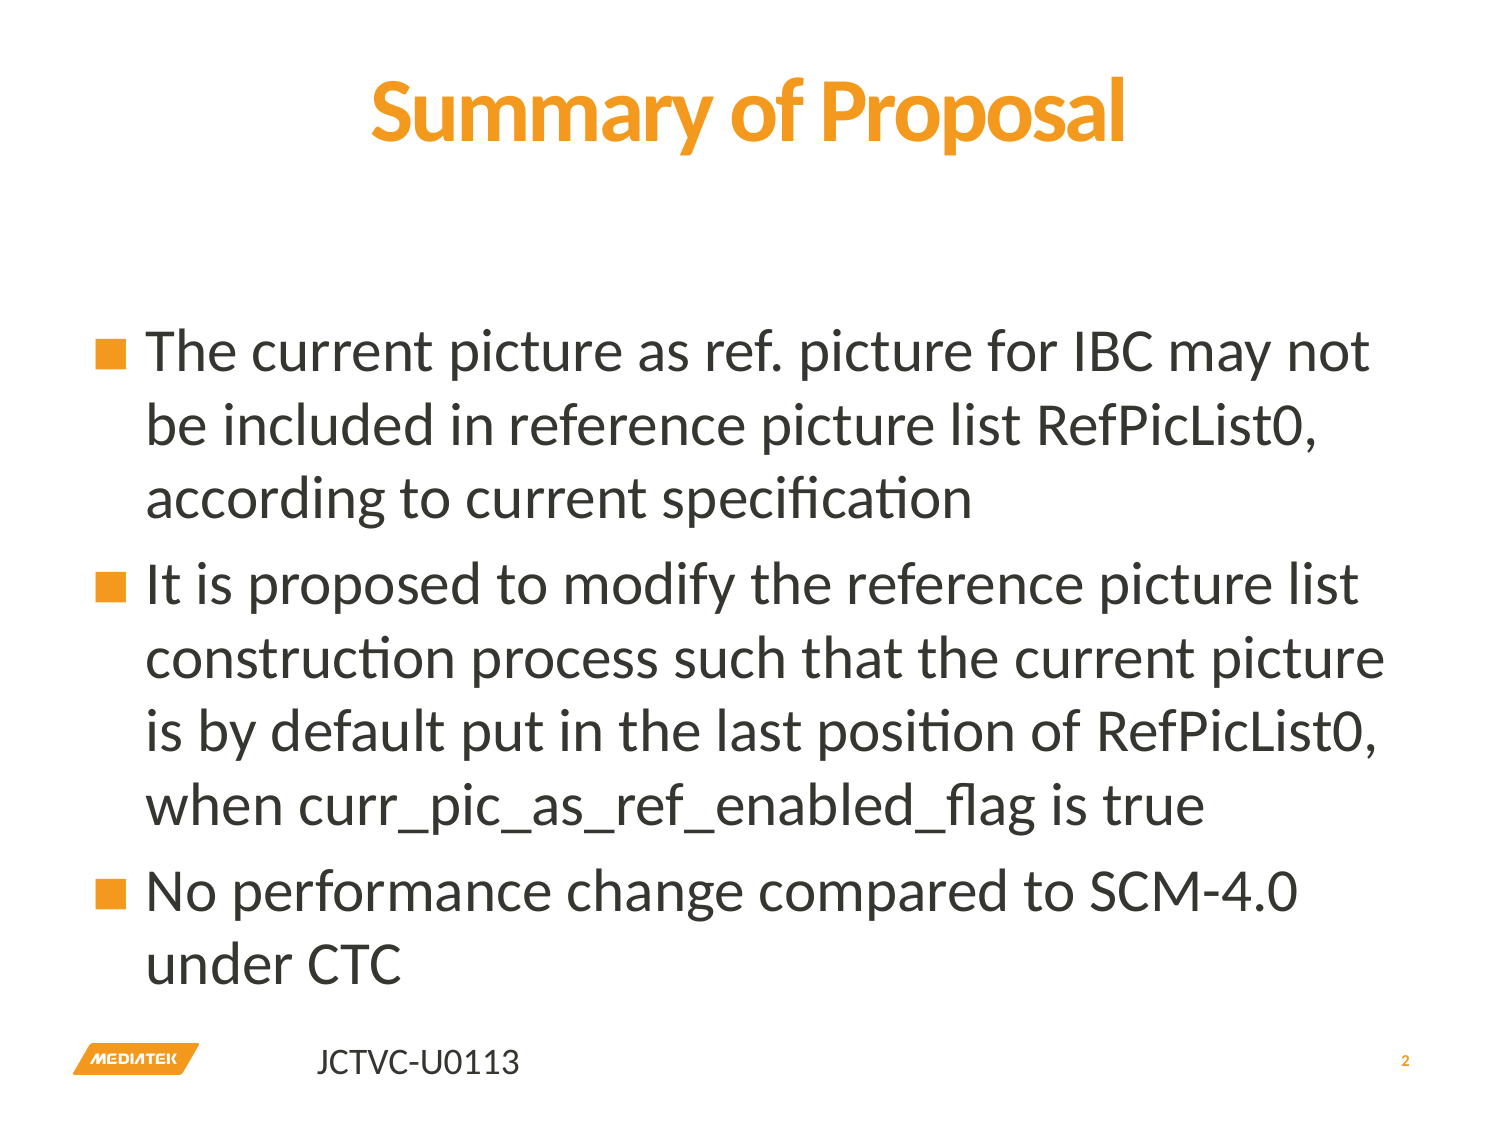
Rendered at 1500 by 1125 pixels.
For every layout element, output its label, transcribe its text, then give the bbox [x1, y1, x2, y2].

picture [73, 1043, 199, 1075]
slide_number 2 [1251, 1029, 1425, 1090]
list The current picture as ref. picture for IBC may not be included in reference picture list RefPicList0, according to current specification It is proposed to modify the reference picture list construction process such that the current picture is by default put in the last position of RefPicList0, when curr_pic_as_ref_enabled_flag is true No performance change compared to SCM-4.0 under CTC [75, 302, 1425, 1014]
title Summary of Proposal [75, 70, 1425, 257]
